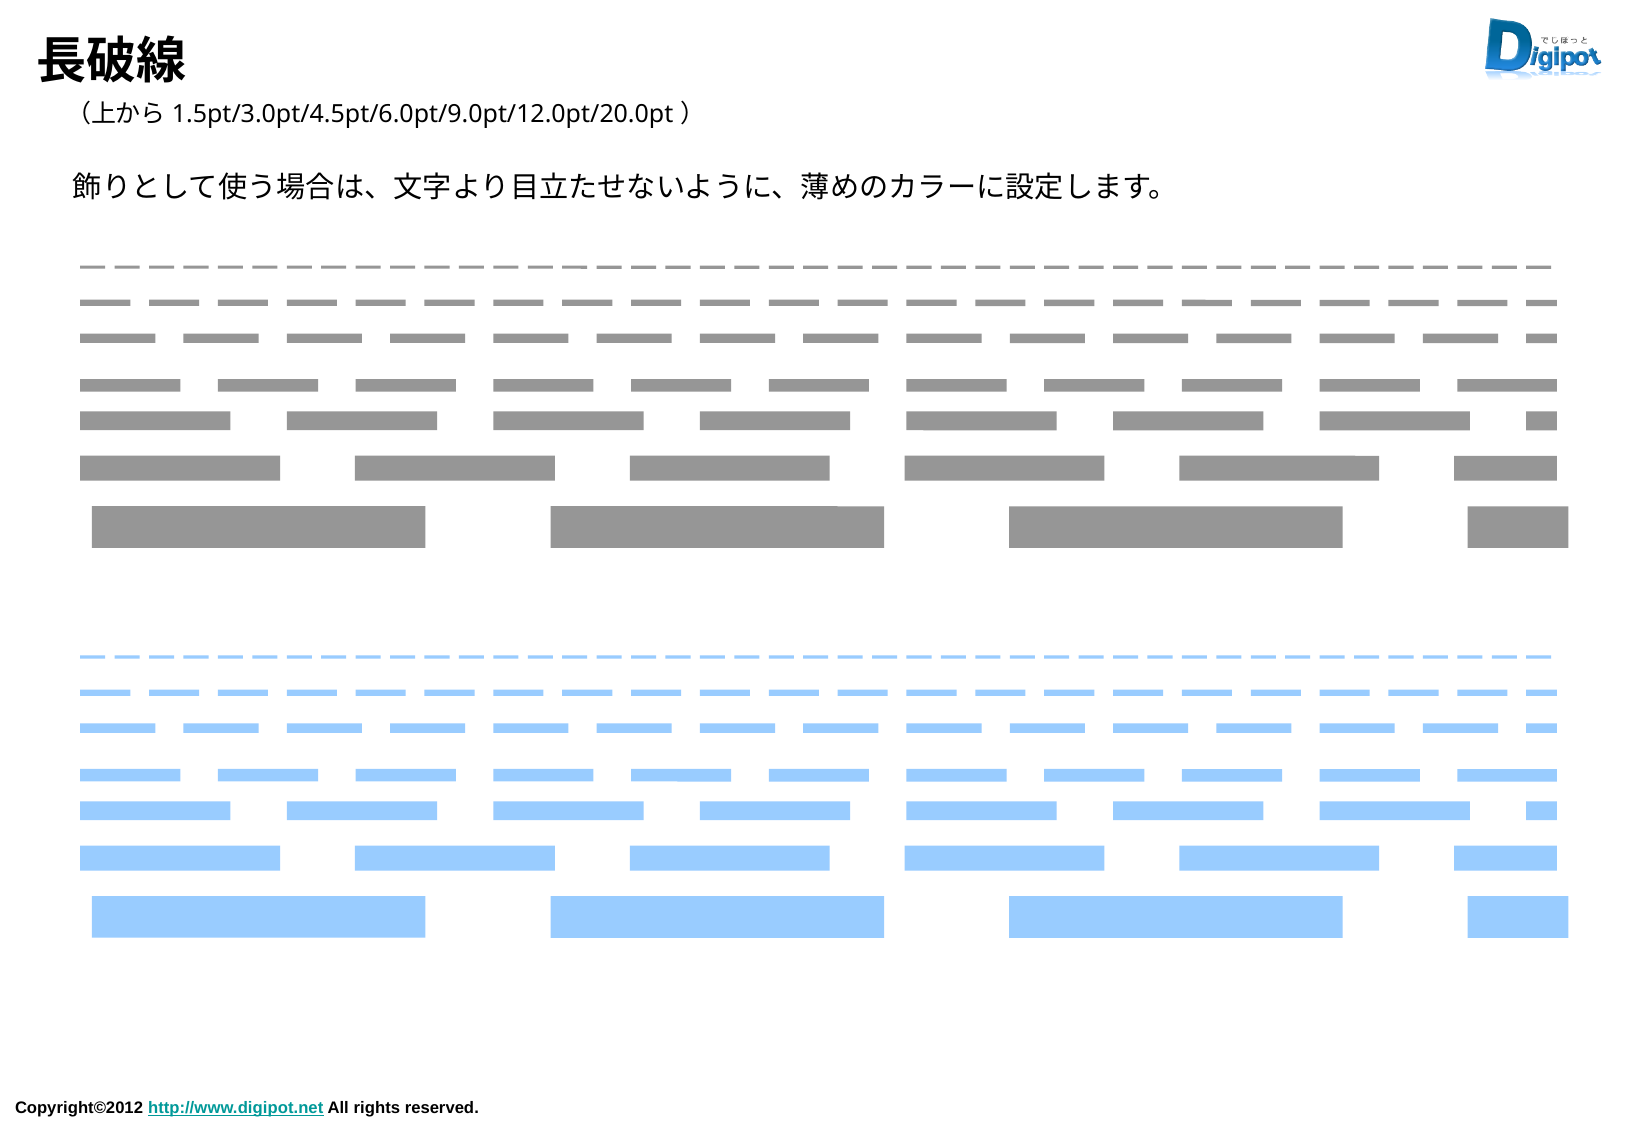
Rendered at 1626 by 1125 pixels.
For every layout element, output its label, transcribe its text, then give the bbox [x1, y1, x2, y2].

text_box （上から1.5pt/3.0pt/4.5pt/6.0pt/9.0pt/12.0pt/20.0pt） [51, 90, 721, 135]
title 長破線 [21, 19, 881, 98]
picture [1485, 18, 1602, 82]
text_box 飾りとして使う場合は、文字より目立たせないように、薄めのカラーに設定します。 [58, 160, 1194, 211]
